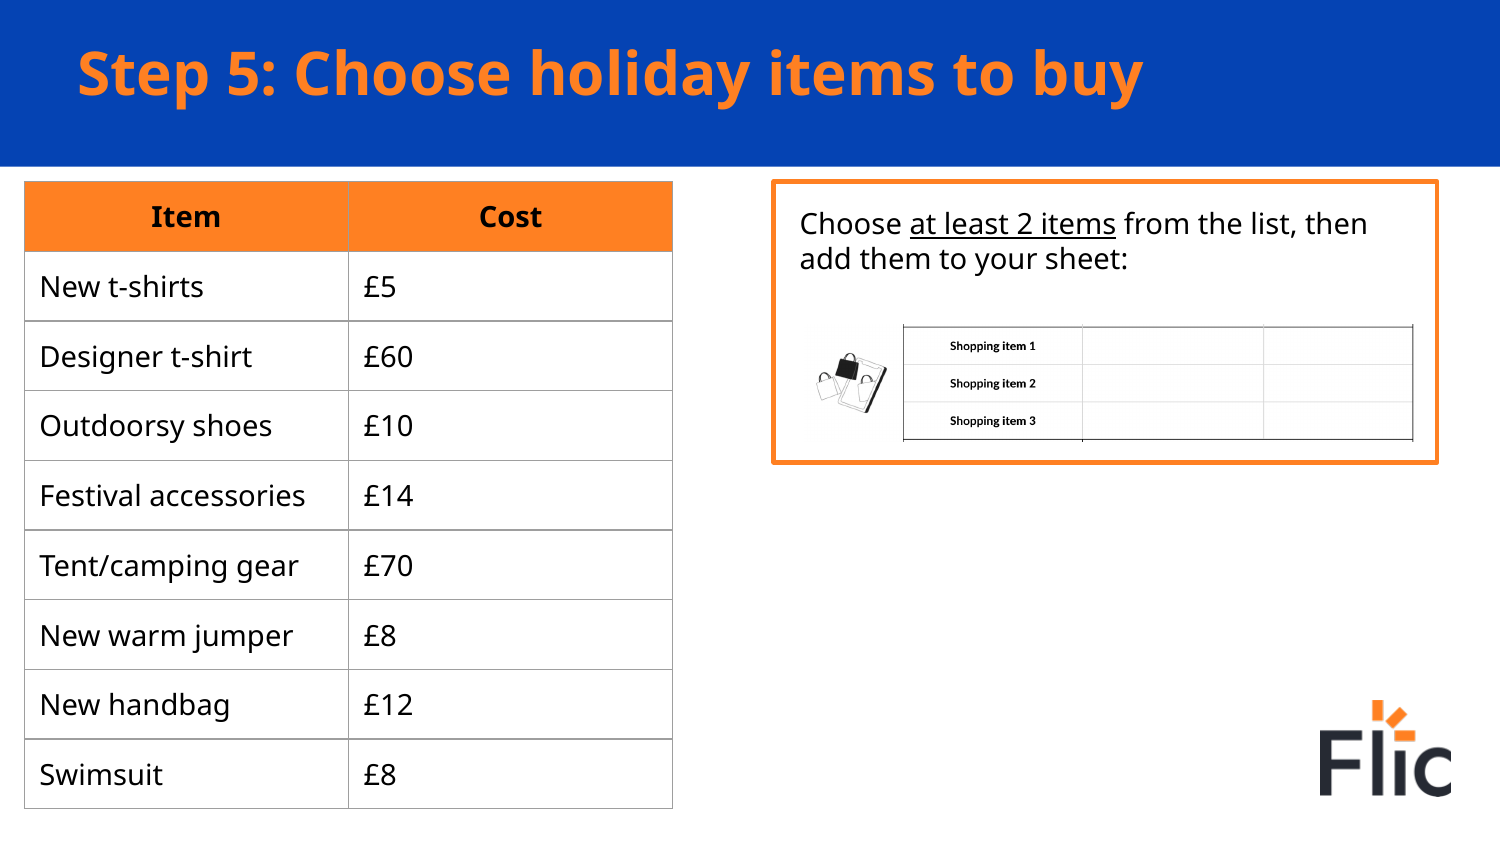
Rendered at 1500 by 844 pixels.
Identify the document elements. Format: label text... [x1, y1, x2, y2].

picture [1320, 700, 1451, 797]
table_cell £8 [349, 600, 672, 669]
table_cell £60 [349, 322, 672, 390]
table_cell Tent/camping gear [25, 531, 348, 599]
picture [804, 324, 1418, 442]
table_cell Festival accessories [25, 461, 348, 529]
table_cell Swimsuit [25, 740, 348, 808]
table_cell £10 [349, 391, 672, 460]
table_cell New handbag [25, 670, 348, 738]
table_cell New t-shirts [25, 252, 348, 320]
table_cell £14 [349, 461, 672, 529]
text_box Choose at least 2 items from the list, then add them to your sheet: [784, 190, 1412, 291]
table_cell £70 [349, 531, 672, 599]
table_cell £8 [349, 740, 672, 808]
table_cell £5 [349, 252, 672, 320]
title Step 5: Choose holiday items to buy [62, 29, 1307, 114]
table_cell Outdoorsy shoes [25, 391, 348, 460]
table_header Cost [349, 182, 672, 251]
table_cell £12 [349, 670, 672, 738]
text_box [773, 181, 1438, 463]
table_cell Designer t-shirt [25, 322, 348, 390]
table_header Item [25, 182, 348, 251]
table_cell New warm jumper [25, 600, 348, 669]
